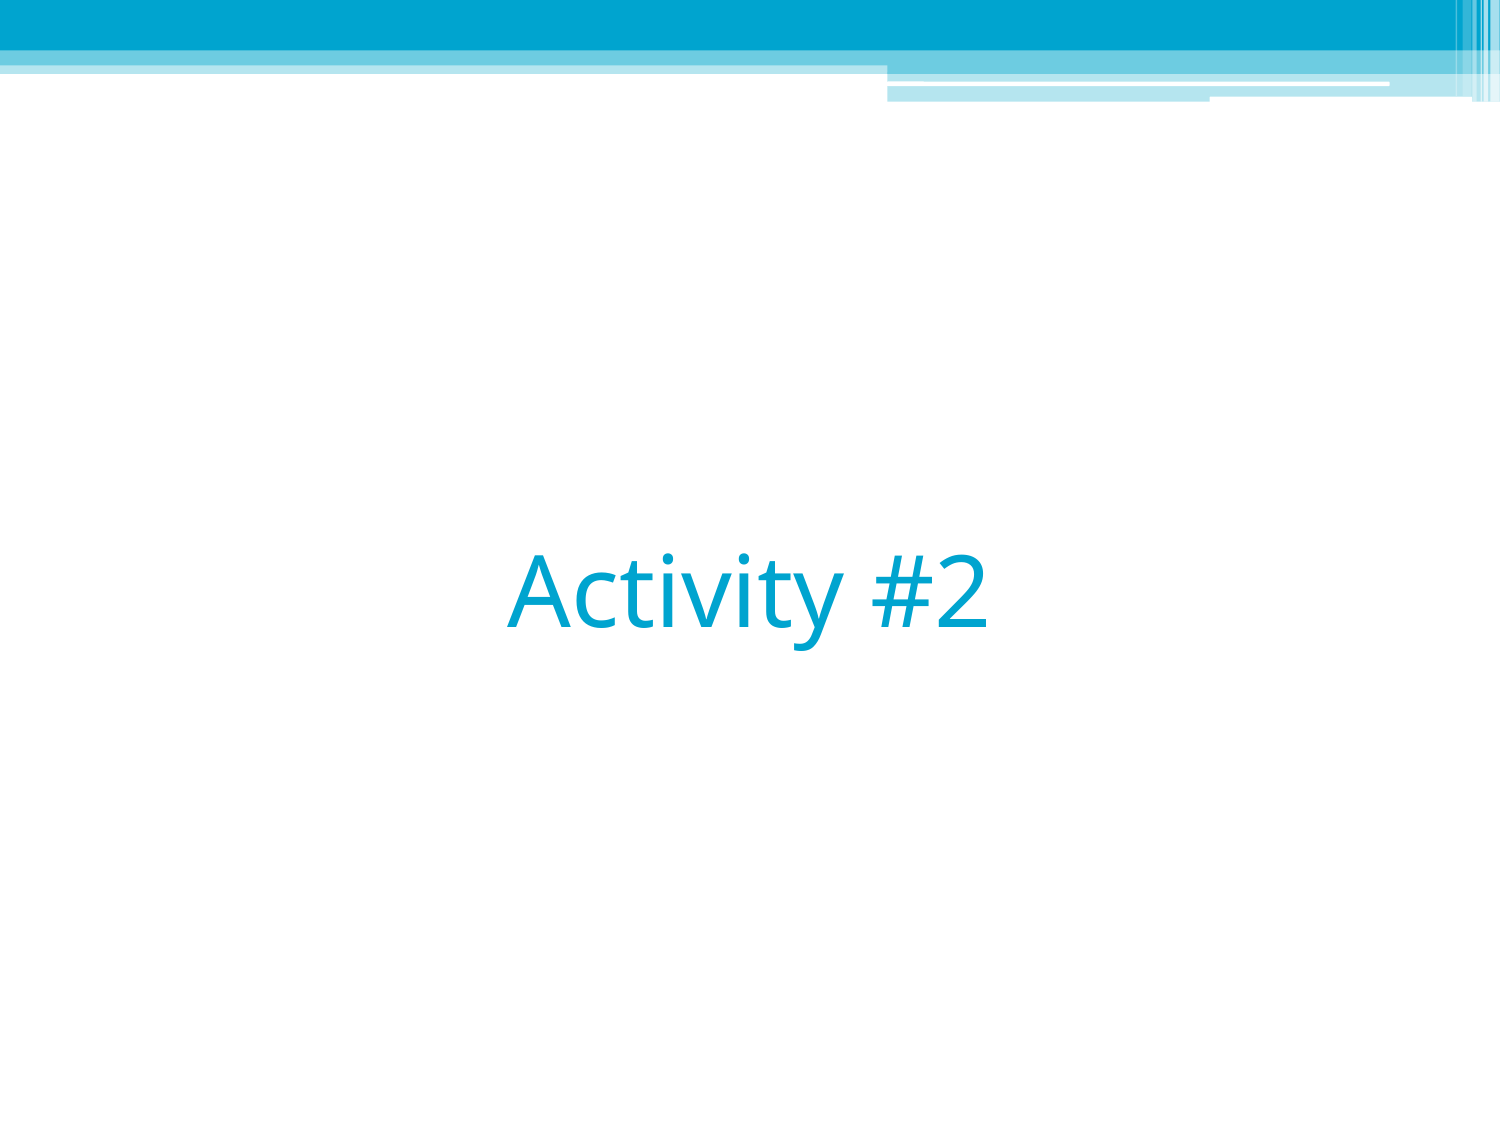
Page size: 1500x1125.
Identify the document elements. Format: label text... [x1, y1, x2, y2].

title Activity #2 [75, 500, 1425, 676]
